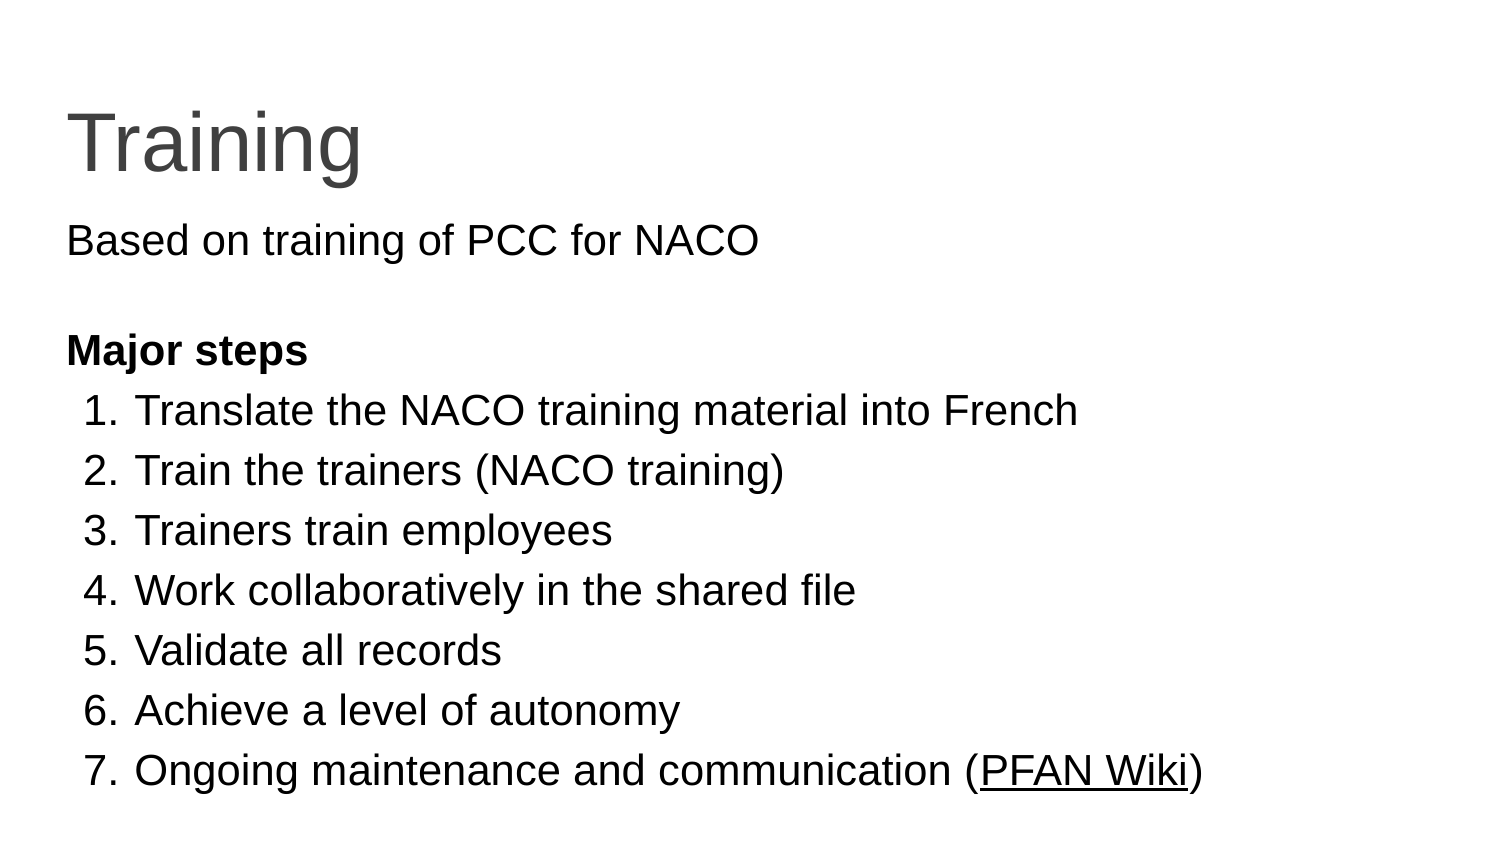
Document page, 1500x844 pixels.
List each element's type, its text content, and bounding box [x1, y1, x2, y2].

list Based on training of PCC for NACO Major steps Translate the NACO training material into French Train the trainers (NACO training) Trainers train employees Work collaboratively in the shared file Validate all records Achieve a level of autonomy Ongoing maintenance and communication (PFAN Wiki) [51, 189, 1449, 814]
title Training [51, 72, 1449, 167]
